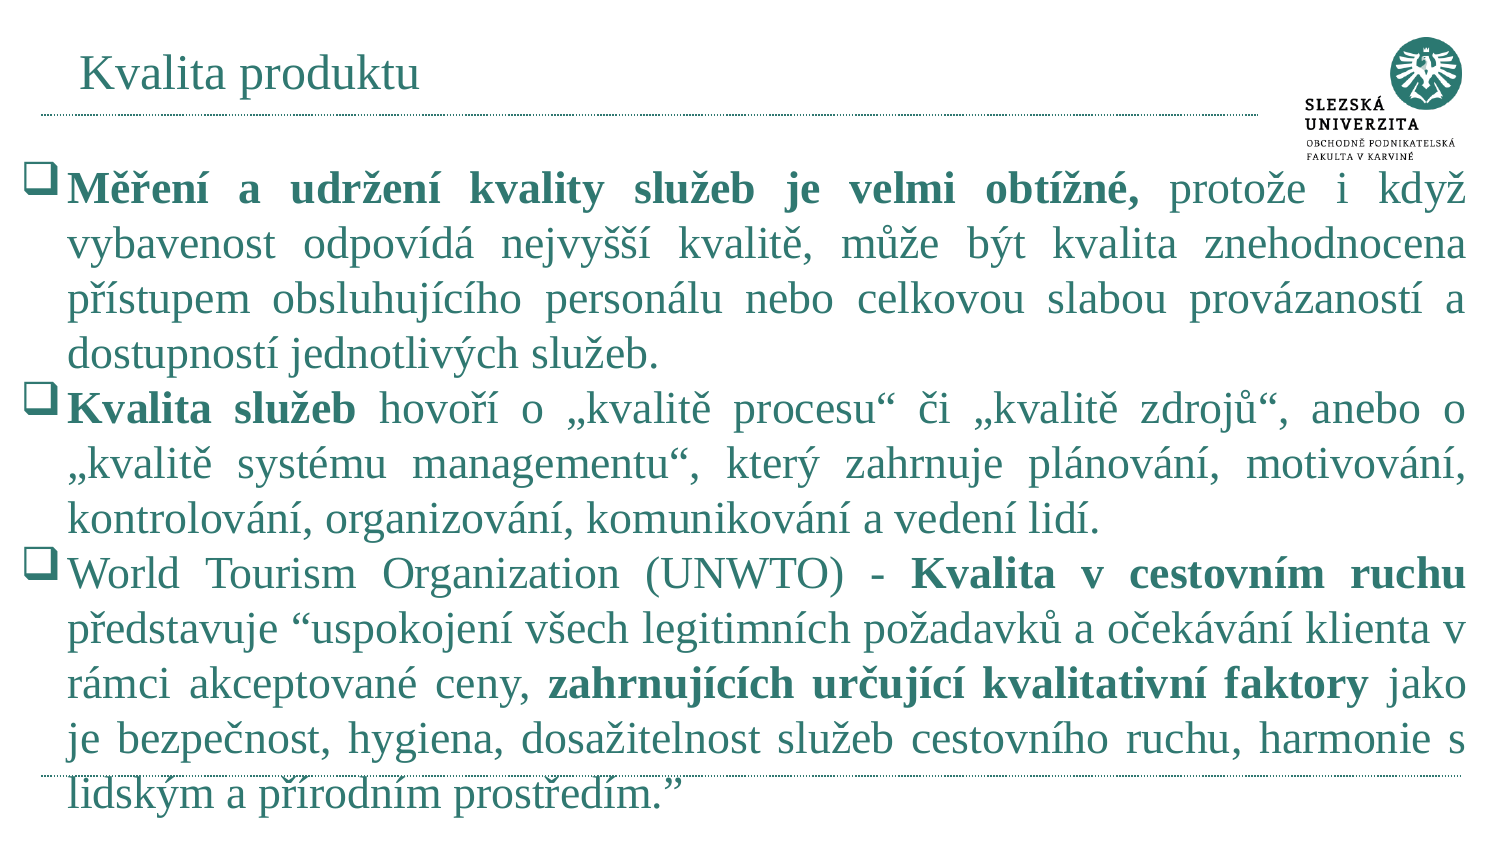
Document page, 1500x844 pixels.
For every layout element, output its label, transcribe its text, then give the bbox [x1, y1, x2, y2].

picture [1305, 37, 1462, 150]
title Kvalita produktu [64, 32, 1199, 116]
text_box Měření a udržení kvality služeb je velmi obtížné, protože i když vybavenost odpovídá nejvyšší kvalitě, může být kvalita znehodnocena přístupem obsluhujícího personálu nebo celkovou slabou provázaností a dostupností jednotlivých služeb. Kvalita služeb hovoří o „kvalitě procesu“ či „kvalitě zdrojů“, anebo o „kvalitě systému managementu“, který zahrnuje plánování, motivování, kontrolování, organizování, komunikování a vedení lidí. World Tourism Organization (UNWTO) - Kvalita v cestovním ruchu představuje “uspokojení všech legitimních požadavků a očekávání klienta v rámci akceptované ceny, zahrnujících určující kvalitativní faktory jako je bezpečnost, hygiena, dosažitelnost služeb cestovního ruchu, harmonie s lidským a přírodním prostředím.” [5, 150, 1483, 844]
